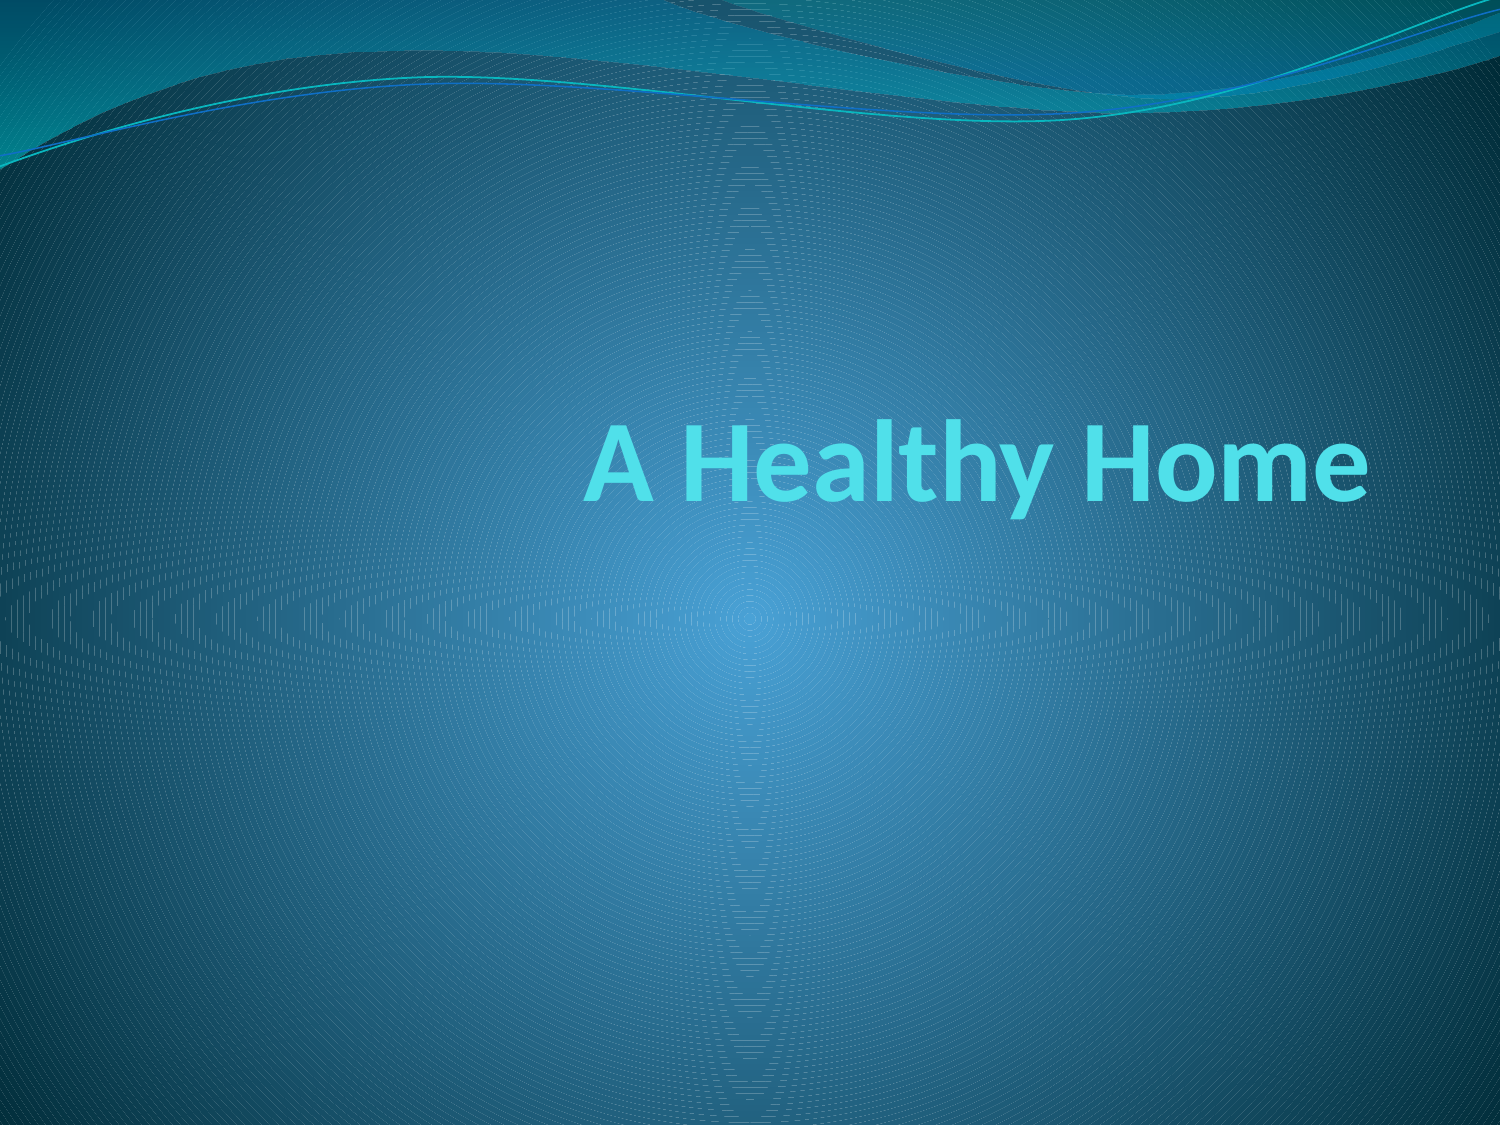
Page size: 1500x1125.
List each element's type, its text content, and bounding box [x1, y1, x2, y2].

title A Healthy Home [87, 224, 1376, 525]
